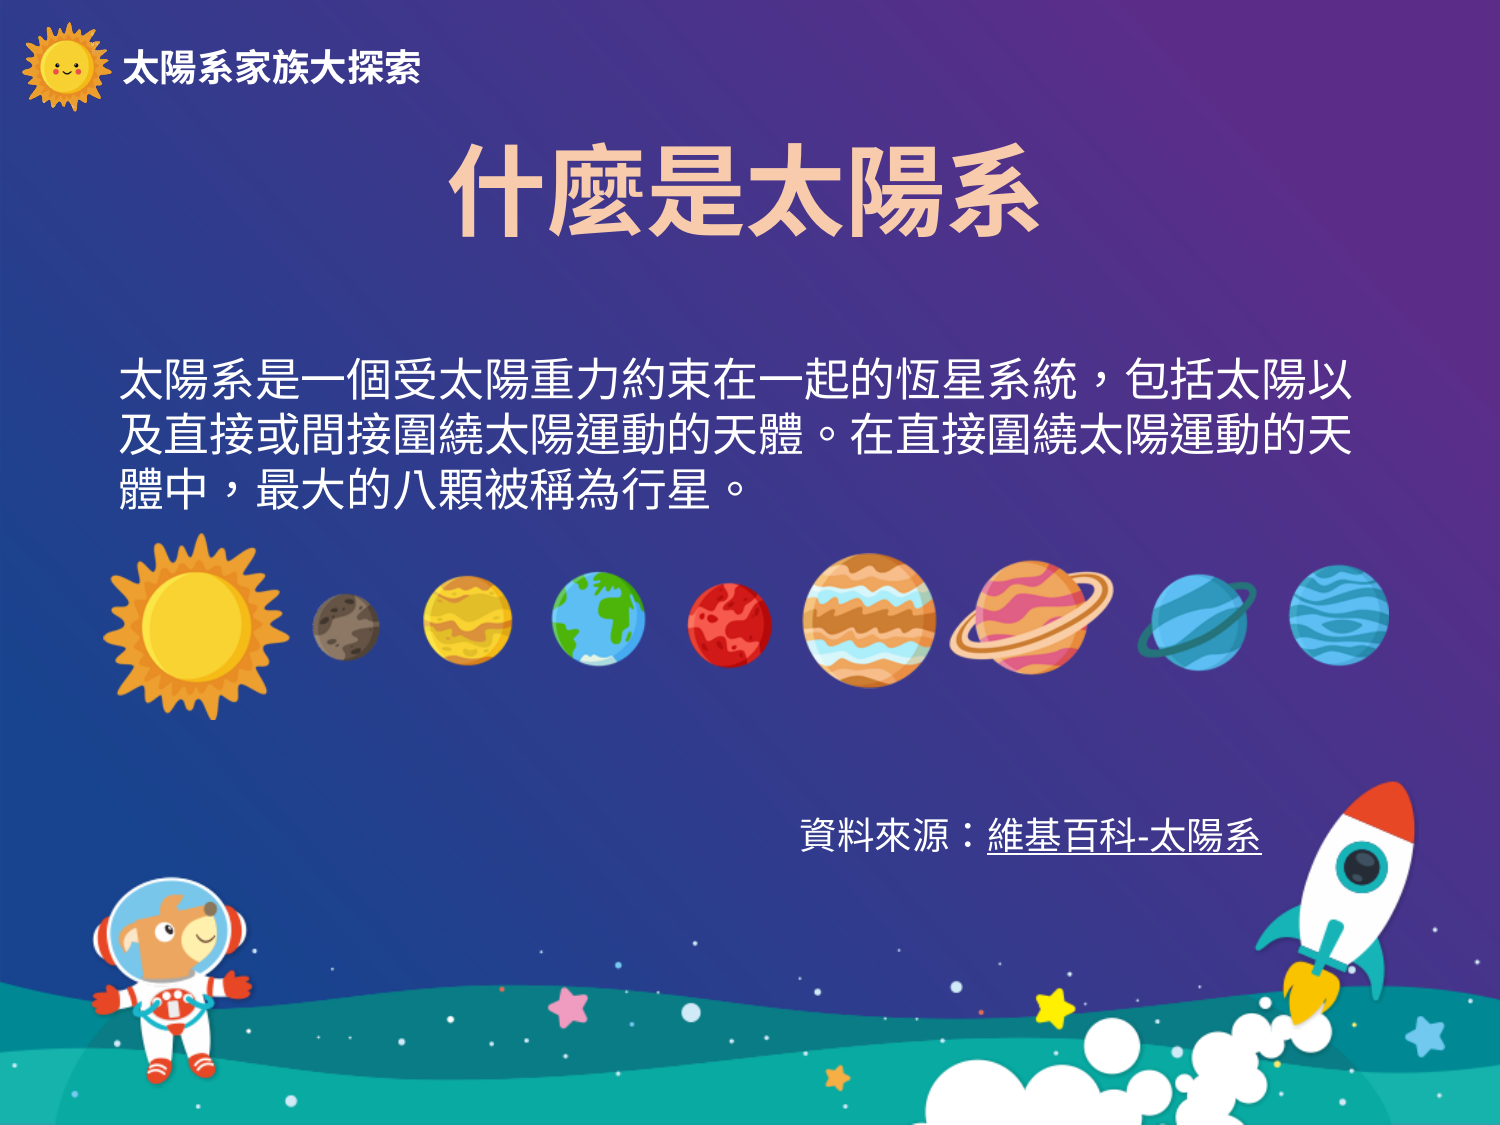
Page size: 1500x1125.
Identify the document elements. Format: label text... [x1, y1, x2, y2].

list 太陽系是一個受太陽重力約束在一起的恆星系統，包括太陽以及直接或間接圍繞太陽運動的天體。在直接圍繞太陽運動的天體中，最大的八顆被稱為行星。 [103, 343, 1397, 542]
picture [0, 0, 1500, 1125]
title 什麼是太陽系 [99, 87, 1393, 305]
text_box 資料來源：維基百科-太陽系 [784, 804, 1297, 874]
